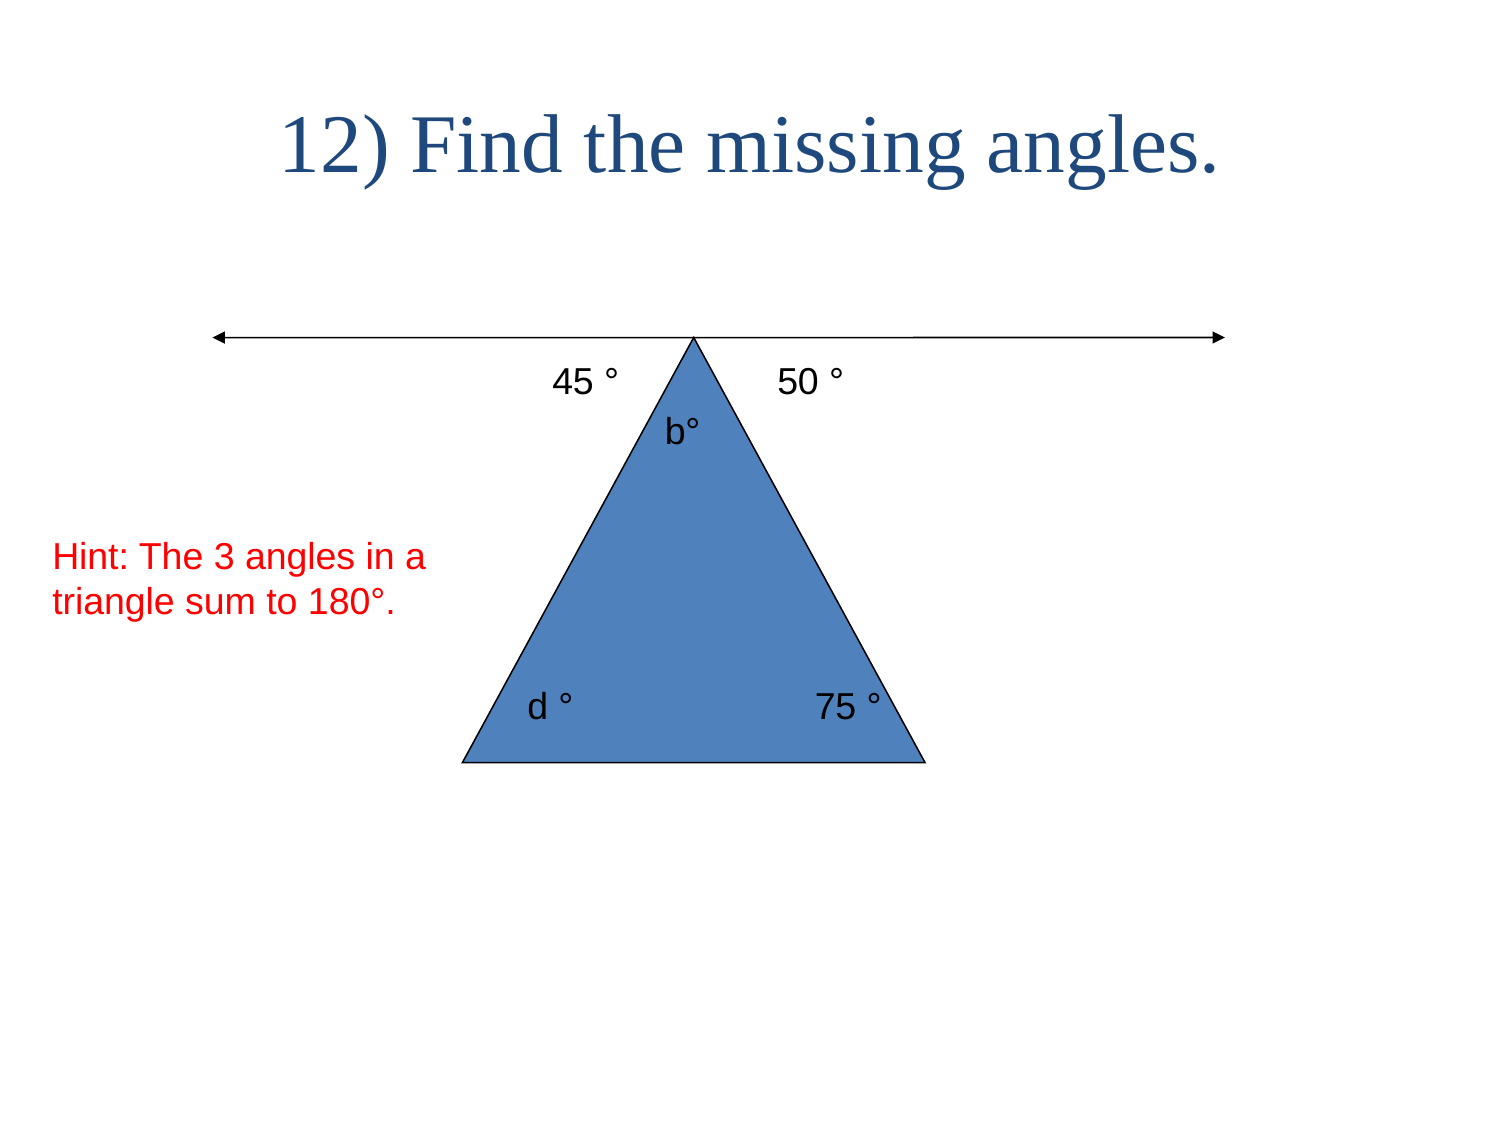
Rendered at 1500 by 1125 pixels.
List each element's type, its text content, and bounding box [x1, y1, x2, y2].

text_box 50 ° [762, 349, 875, 410]
text_box 45 ° [537, 349, 650, 410]
text_box b° [650, 399, 763, 460]
text_box [660, 337, 728, 399]
text_box 75 ° [800, 674, 913, 735]
text_box d ° [512, 674, 625, 735]
text_box Hint: The 3 angles in a triangle sum to 180°. [37, 524, 463, 630]
text_box [212, 331, 693, 344]
text_box 12) Find the missing angles. [74, 45, 1425, 233]
text_box [462, 417, 925, 763]
text_box [694, 331, 1225, 344]
